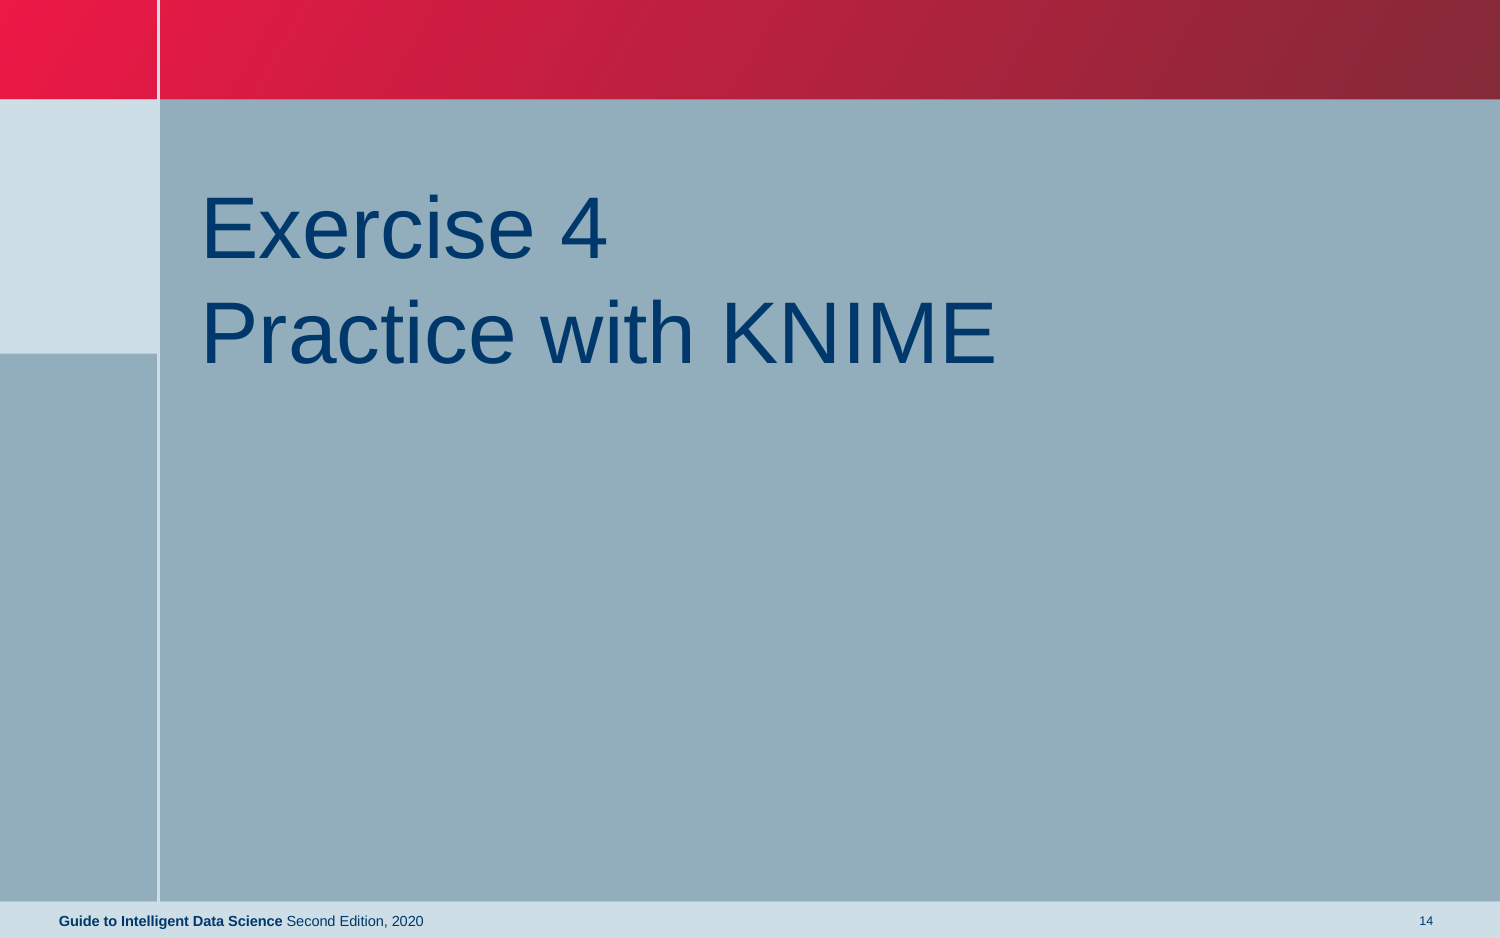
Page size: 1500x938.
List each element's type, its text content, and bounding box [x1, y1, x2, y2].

title Exercise 4 Practice with KNIME [200, 171, 1101, 384]
slide_number 14 [1411, 900, 1442, 938]
footer Guide to Intelligent Data Science Second Edition, 2020 [58, 900, 717, 938]
